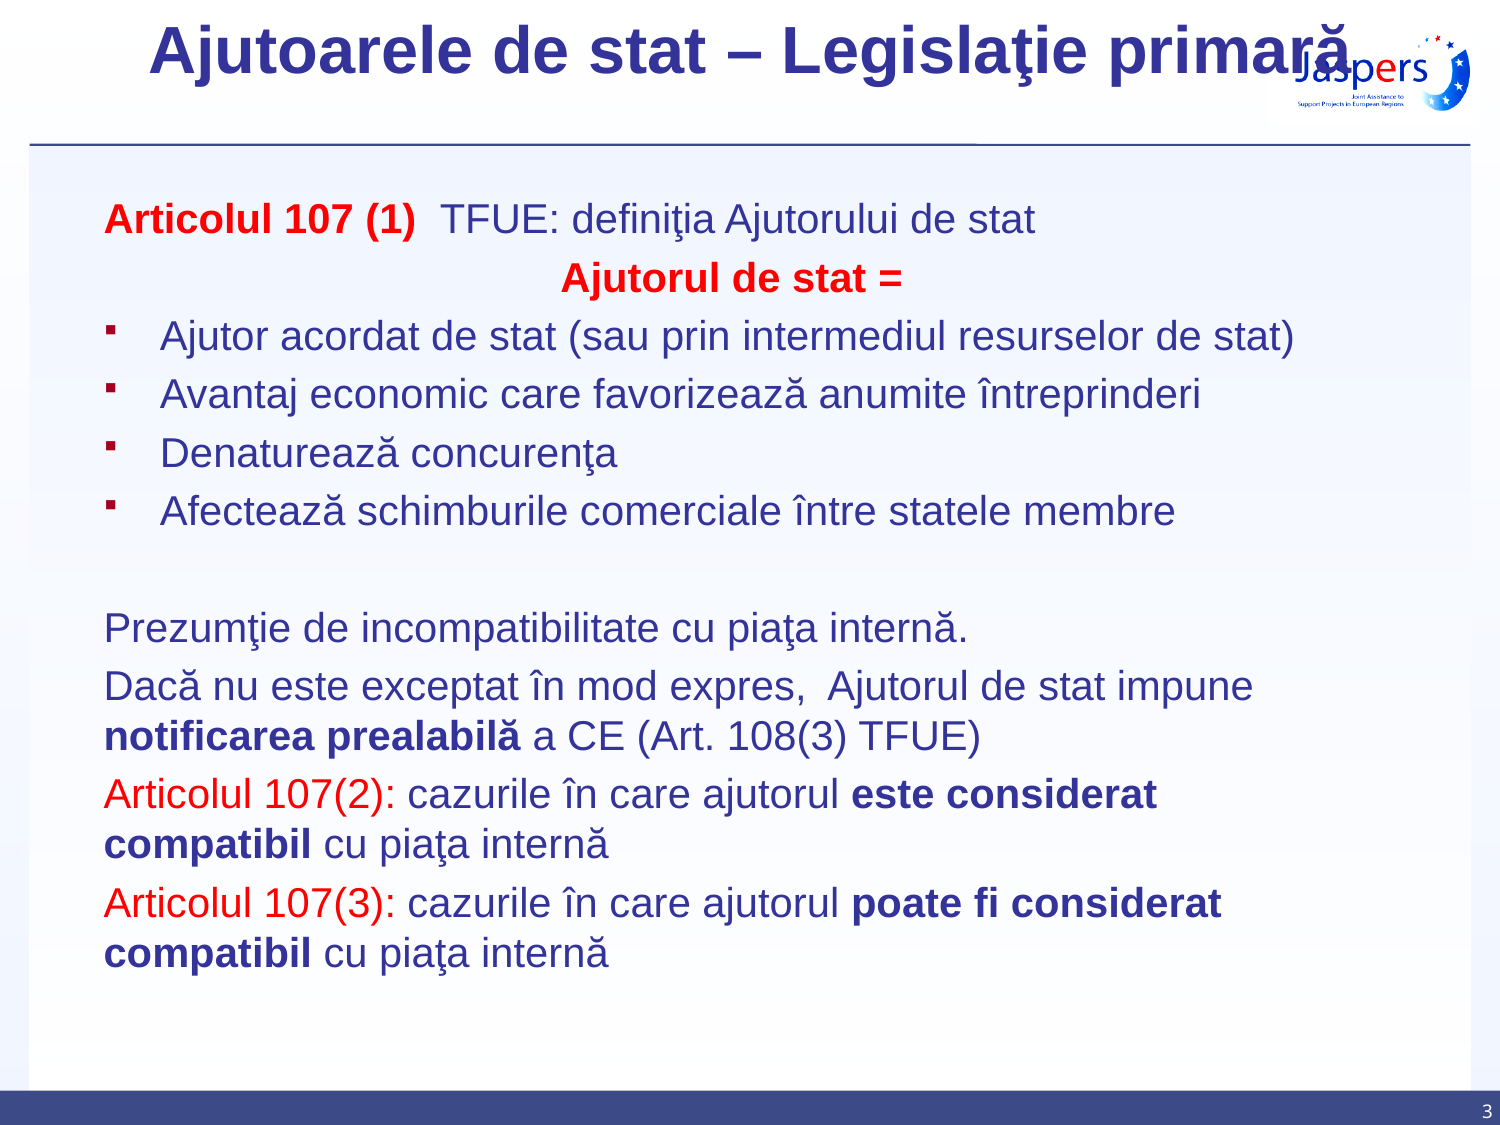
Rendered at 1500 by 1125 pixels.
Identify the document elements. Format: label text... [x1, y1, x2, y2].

slide_number 3 [1195, 1091, 1500, 1125]
list Articolul 107 (1) TFUE: definiţia Ajutorului de stat Ajutorul de stat = Ajutor acordat de stat (sau prin intermediul resurselor de stat) Avantaj economic care favorizează anumite întreprinderi Denaturează concurenţa Afectează schimburile comerciale între statele membre Prezumţie de incompatibilitate cu piaţa internă. Dacă nu este exceptat în mod expres, Ajutorul de stat impune notificarea prealabilă a CE (Art. 108(3) TFUE) Articolul 107(2): cazurile în care ajutorul este considerat compatibil cu piaţa internă Articolul 107(3): cazurile în care ajutorul poate fi considerat compatibil cu piaţa internă [88, 184, 1375, 1047]
title Ajutoarele de stat – Legislaţie primară [0, 0, 1500, 120]
